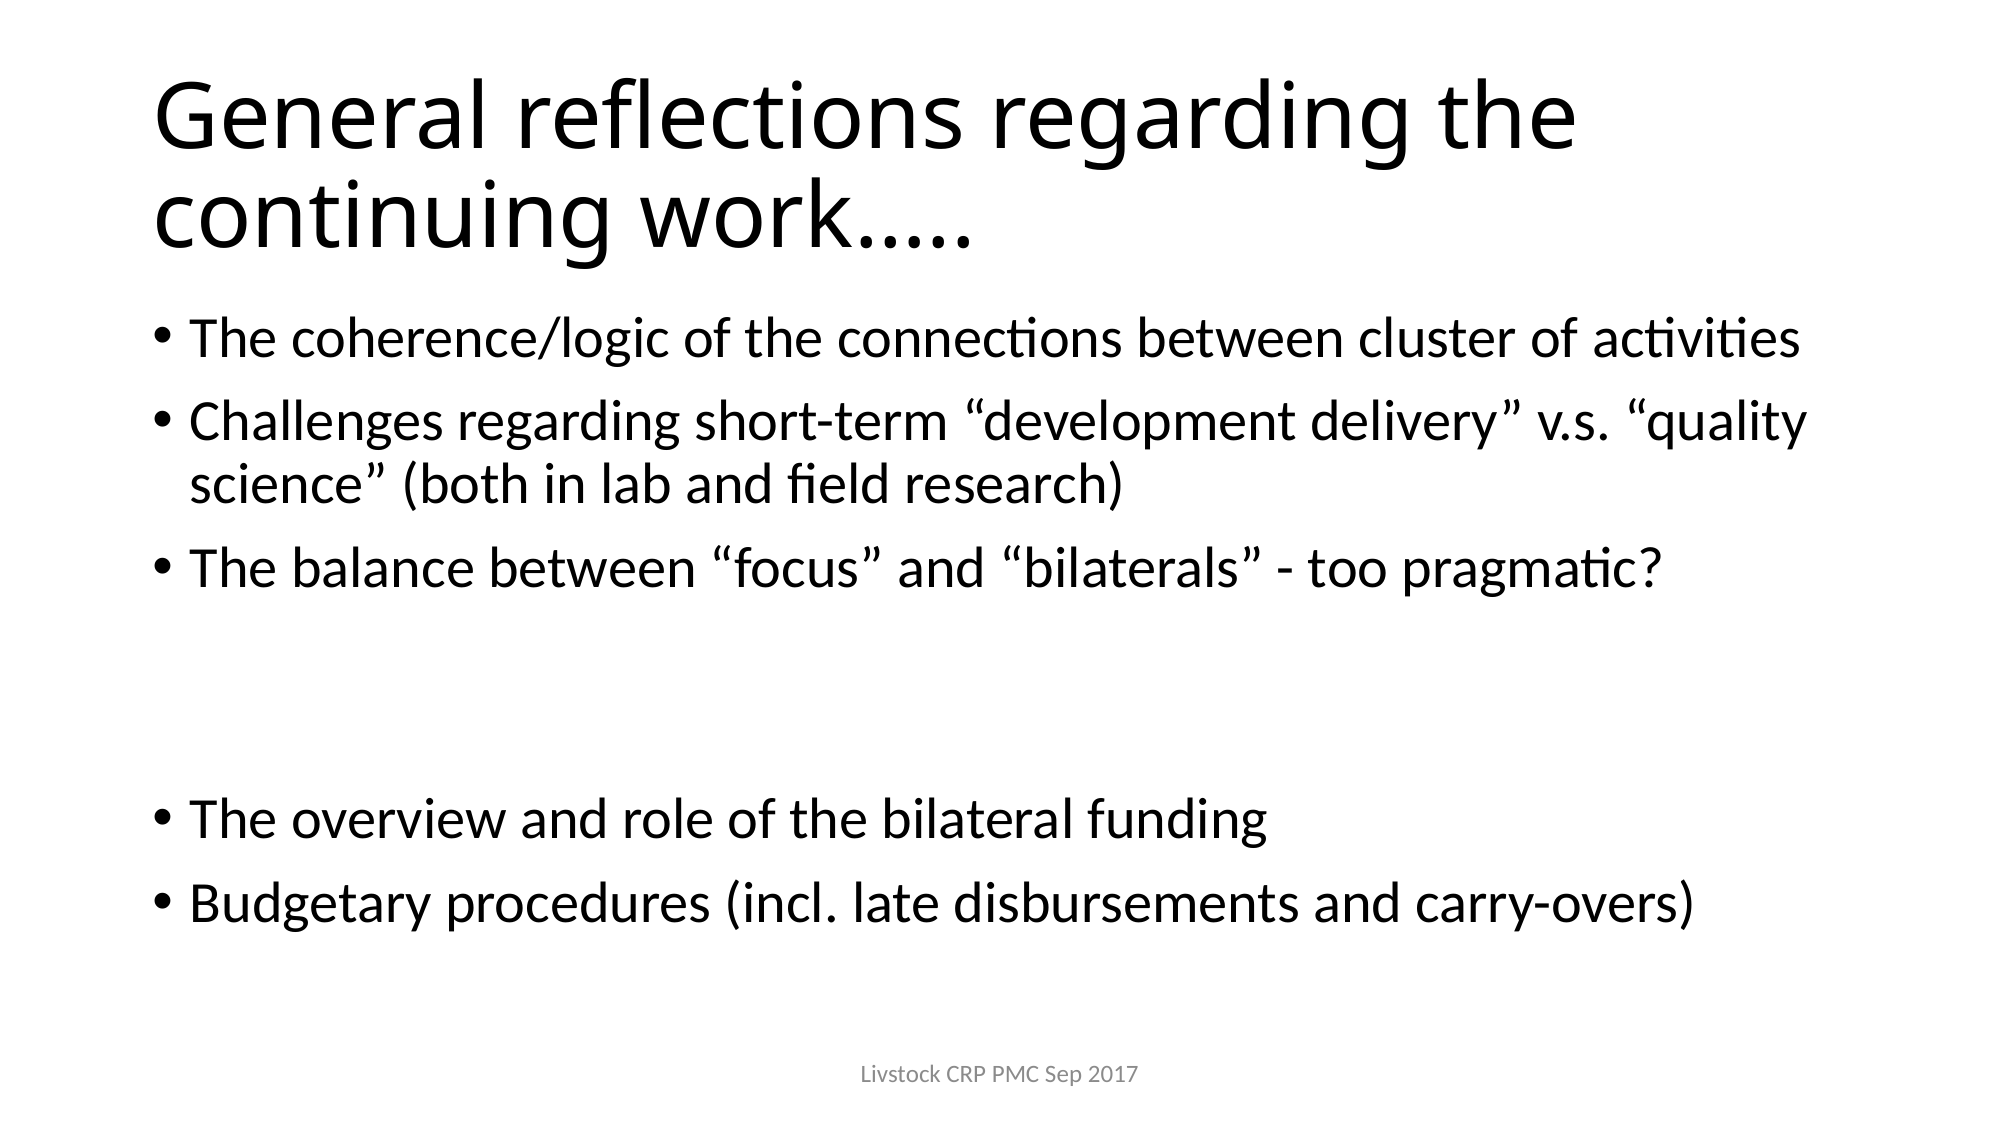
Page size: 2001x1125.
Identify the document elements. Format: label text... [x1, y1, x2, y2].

title General reflections regarding the continuing work….. [137, 59, 1863, 278]
footer Livstock CRP PMC Sep 2017 [662, 1042, 1338, 1103]
list The coherence/logic of the connections between cluster of activities Challenges regarding short-term “development delivery” v.s. “quality science” (both in lab and field research) The balance between “focus” and “bilaterals” - too pragmatic? The overview and role of the bilateral funding Budgetary procedures (incl. late disbursements and carry-overs) [137, 299, 1863, 1014]
